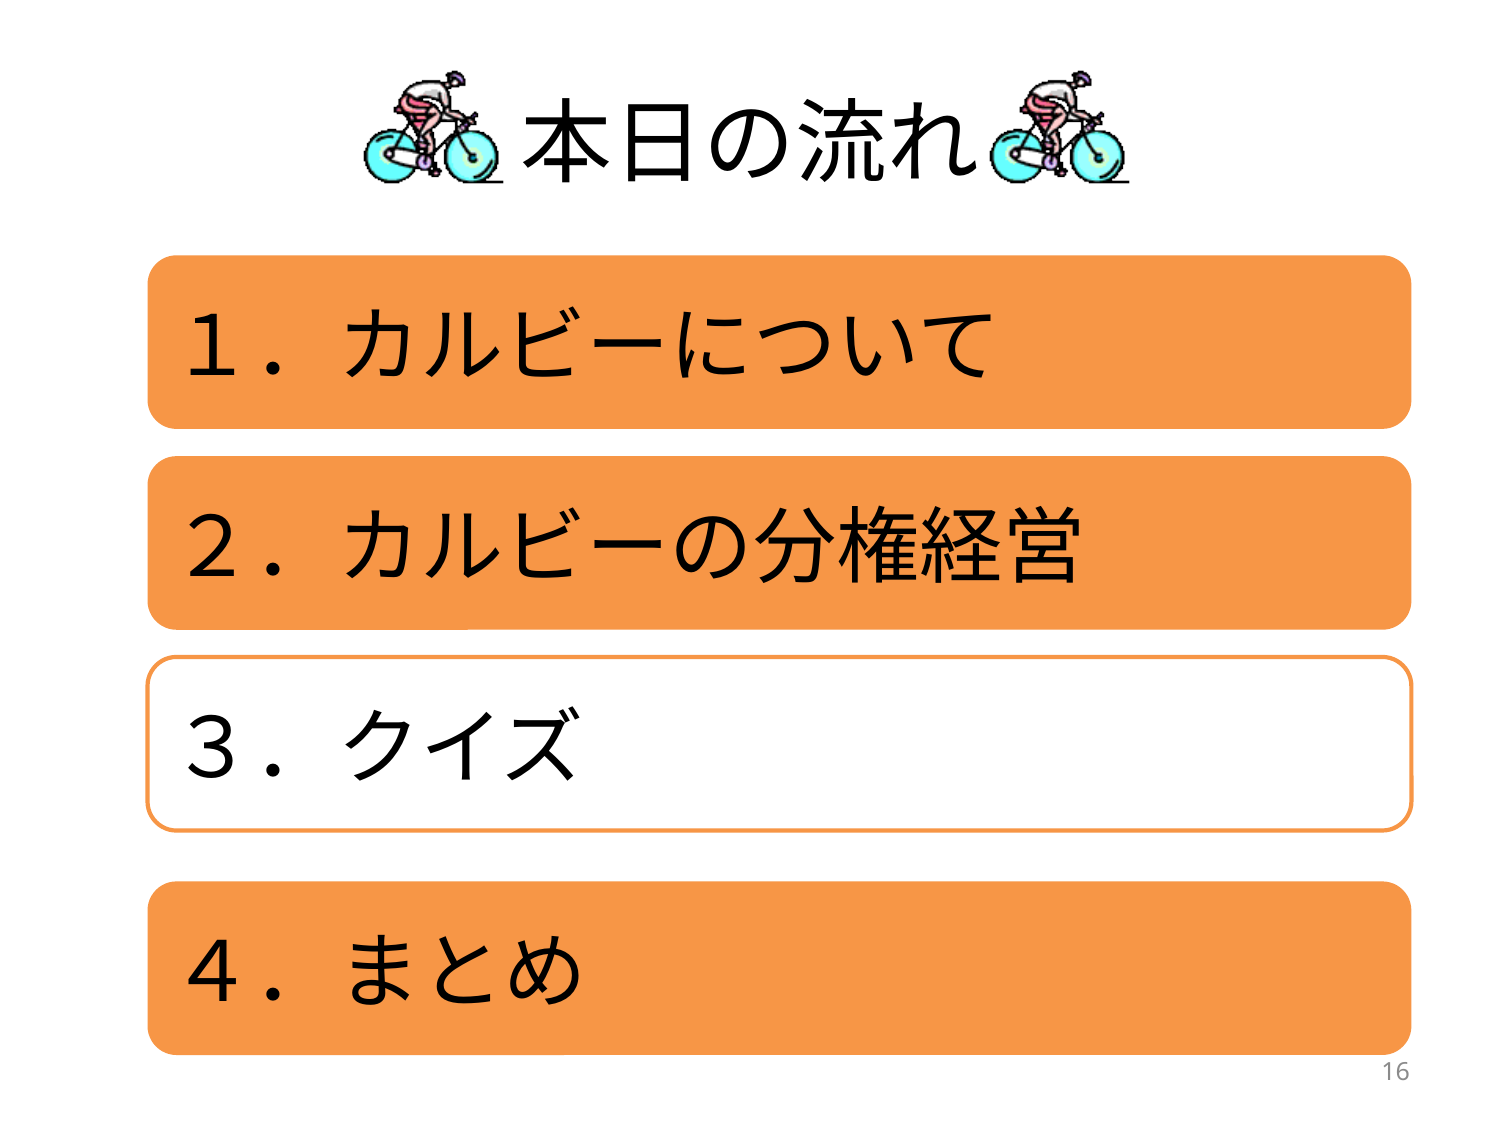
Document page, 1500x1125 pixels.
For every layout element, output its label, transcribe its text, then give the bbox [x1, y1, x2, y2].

text_box ２．カルビーの分権経営 [145, 454, 1414, 632]
text_box ４．まとめ [145, 879, 1414, 1058]
picture [348, 66, 507, 187]
text_box ３．クイズ [145, 654, 1414, 833]
title 本日の流れ [75, 45, 1425, 233]
picture [974, 66, 1133, 187]
text_box １．カルビーについて [145, 253, 1414, 432]
slide_number 16 [1074, 1042, 1425, 1103]
